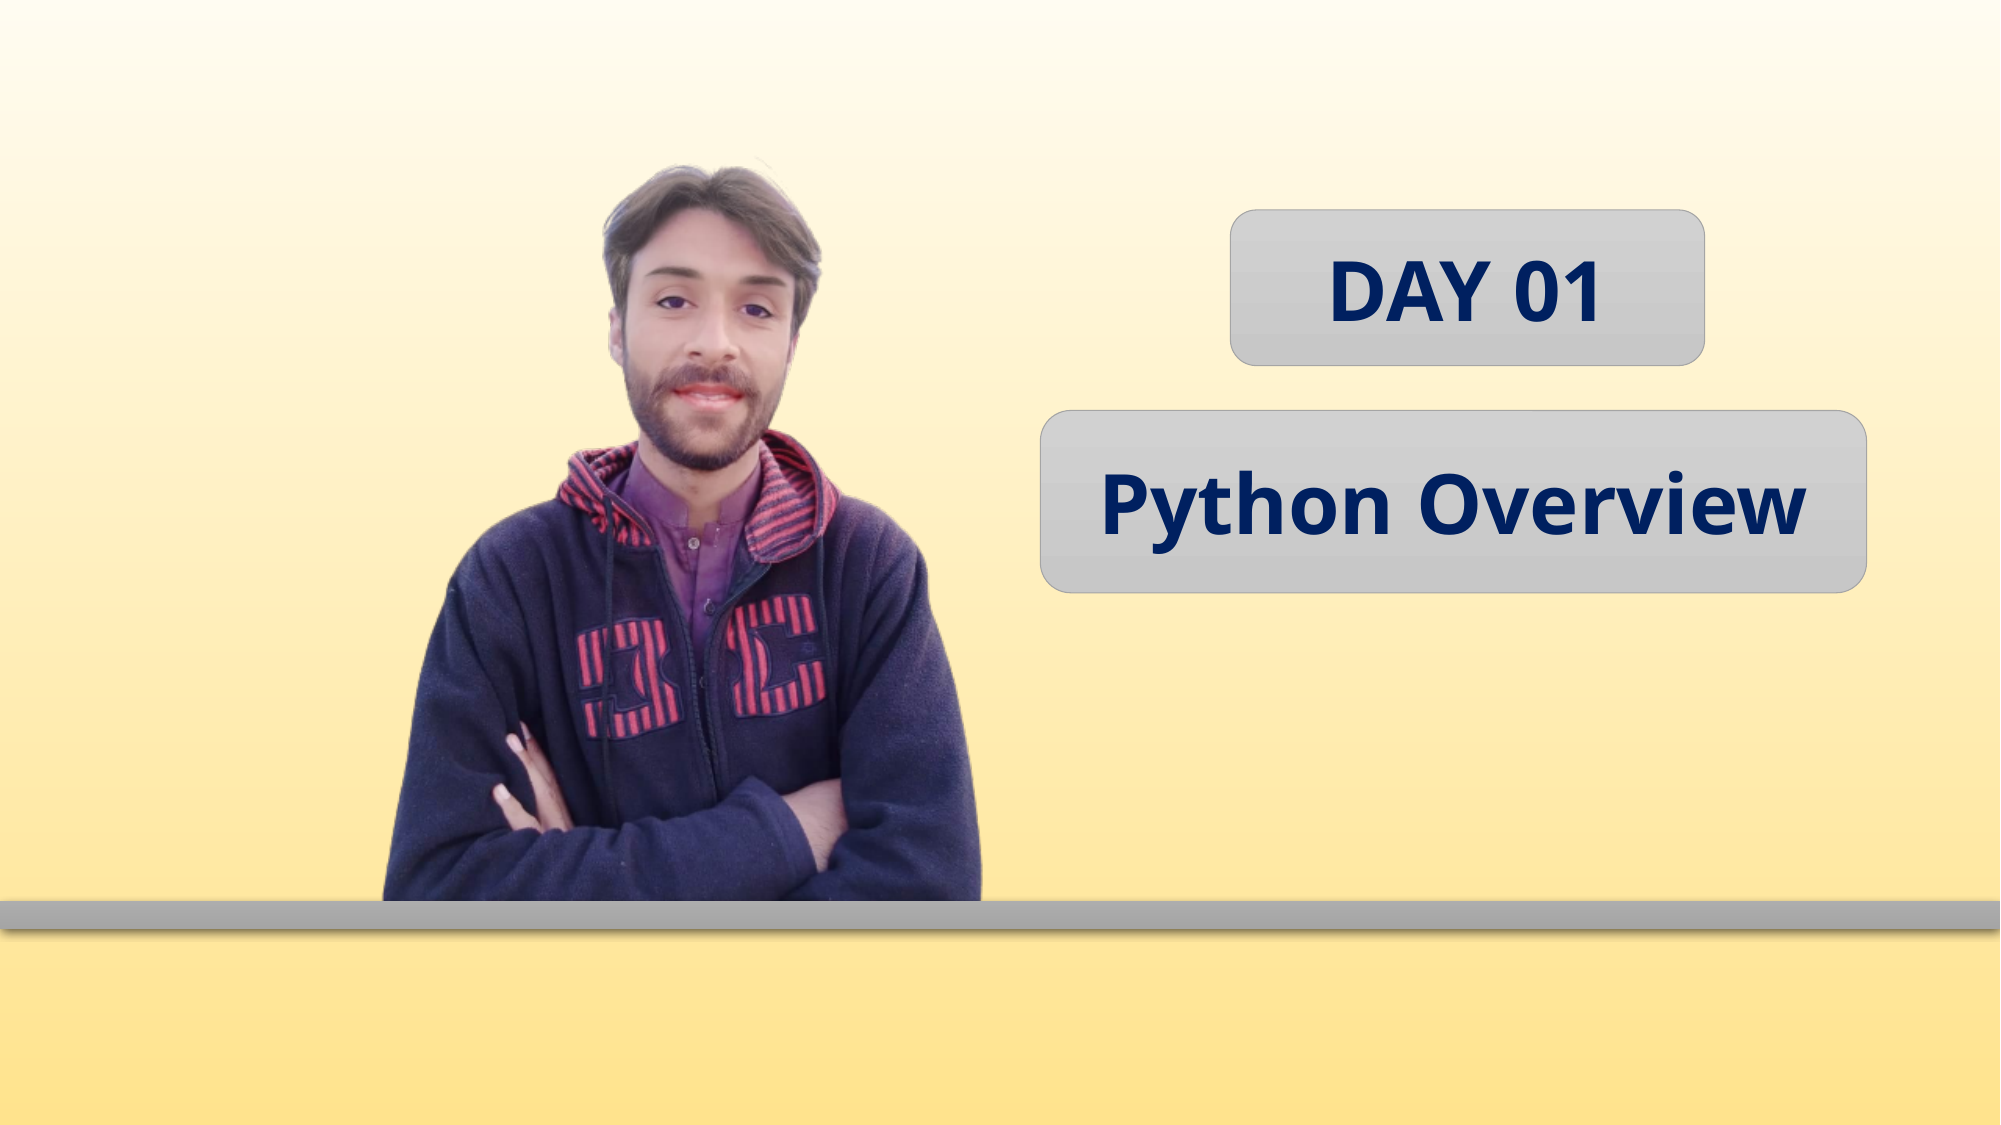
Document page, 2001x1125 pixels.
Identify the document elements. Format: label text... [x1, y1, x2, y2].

text_box DAY 01 [1229, 209, 1706, 367]
picture [362, 9, 1039, 912]
text_box Python Overview [1039, 409, 1868, 594]
text_box [0, 901, 2000, 929]
